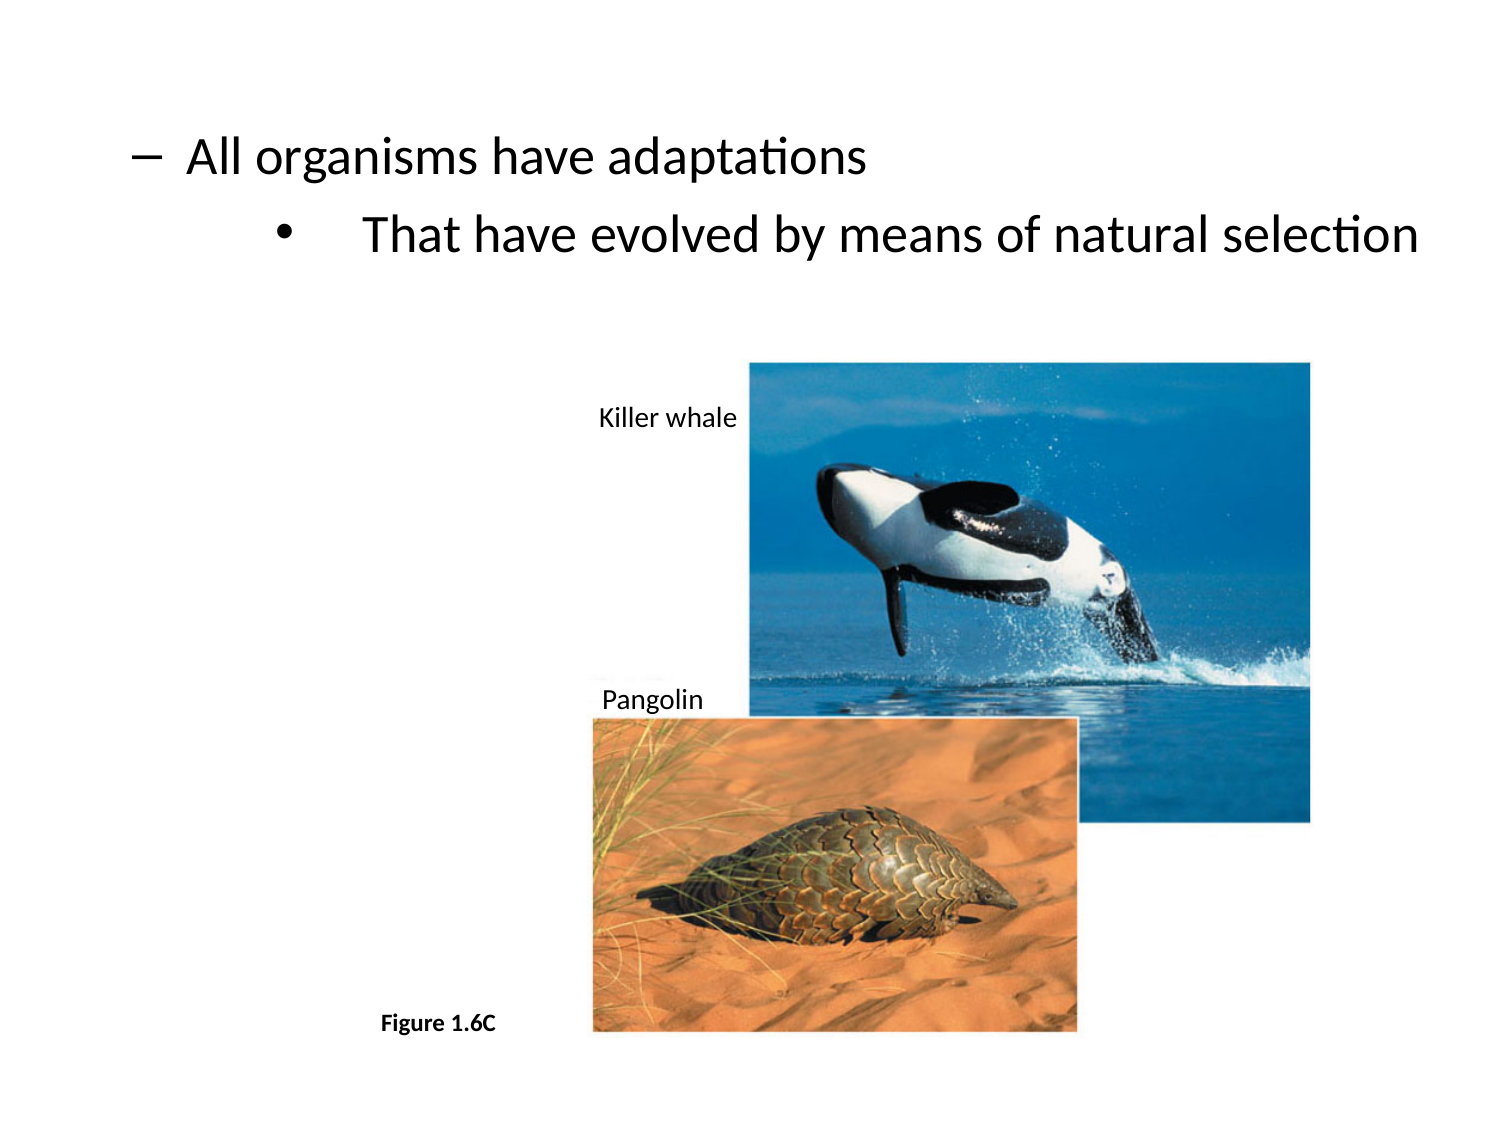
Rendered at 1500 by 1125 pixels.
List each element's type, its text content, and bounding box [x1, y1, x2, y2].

text_box Figure 1.6C [366, 999, 512, 1044]
picture [567, 340, 1333, 1057]
list All organisms have adaptations That have evolved by means of natural selection [50, 112, 1450, 366]
